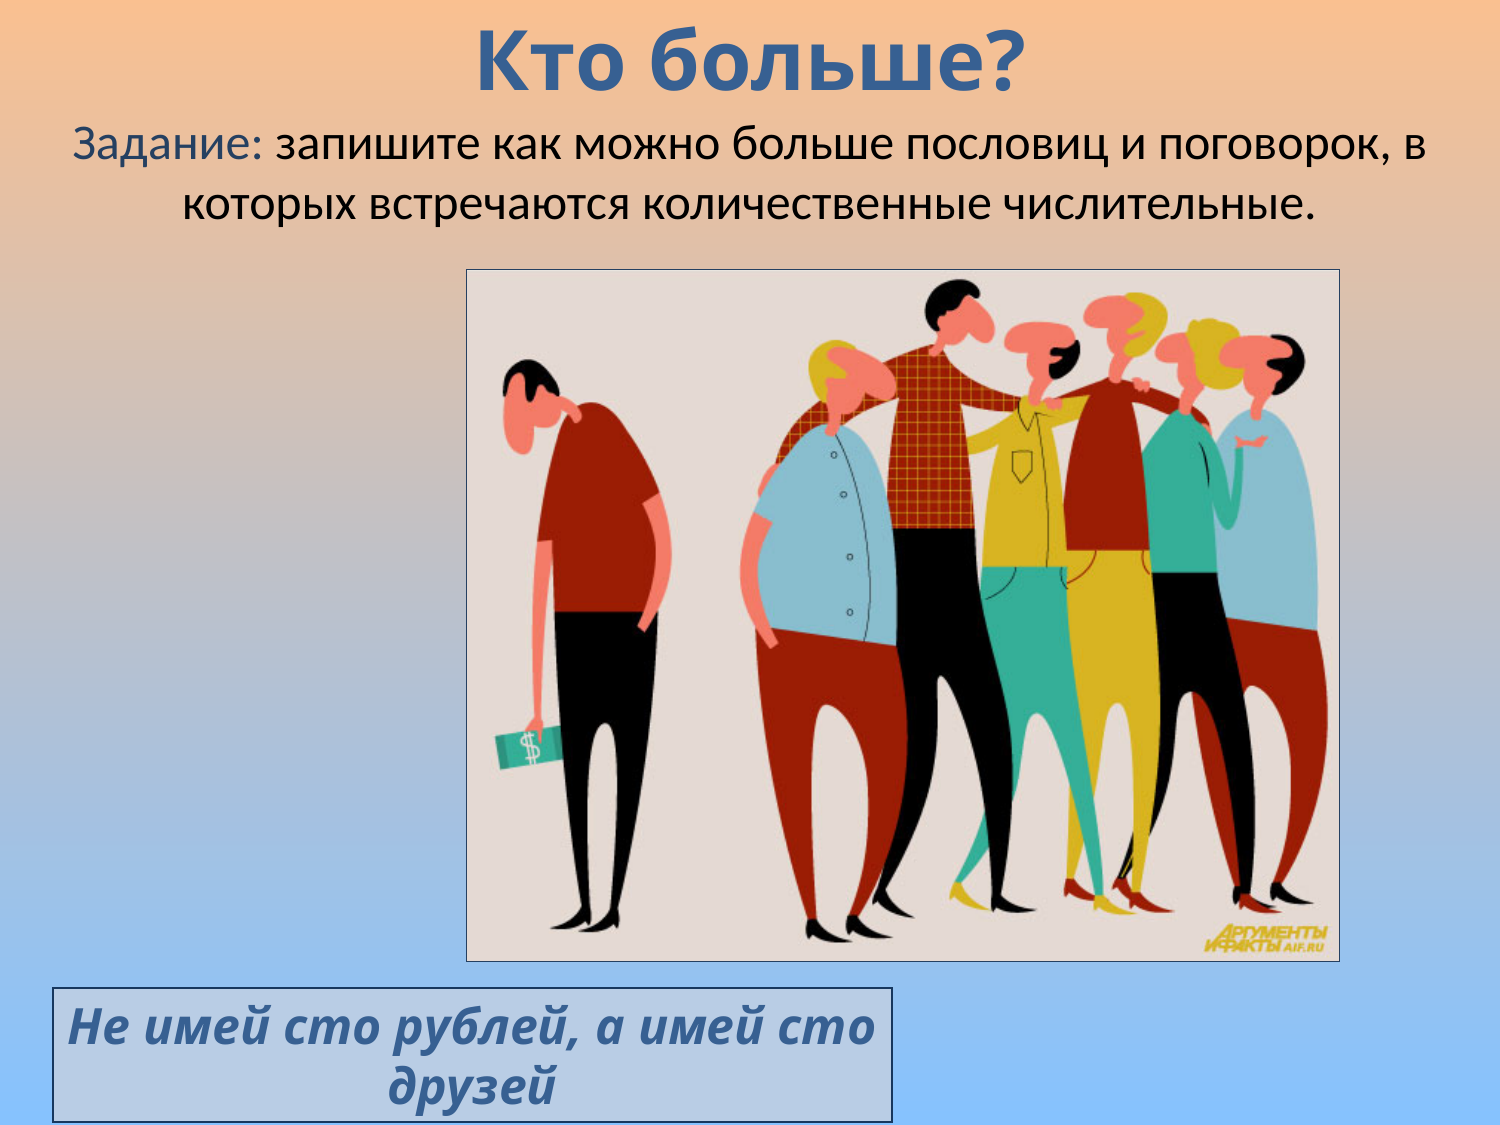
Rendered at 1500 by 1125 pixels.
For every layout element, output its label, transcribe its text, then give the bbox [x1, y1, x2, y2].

picture [466, 268, 1340, 962]
text_box Задание: запишите как можно больше пословиц и поговорок, в которых встречаются количественные числительные. [0, 101, 1500, 237]
text_box Не имей сто рублей, а имей сто друзей [53, 987, 892, 1123]
text_box Кто больше? [0, 0, 1500, 101]
